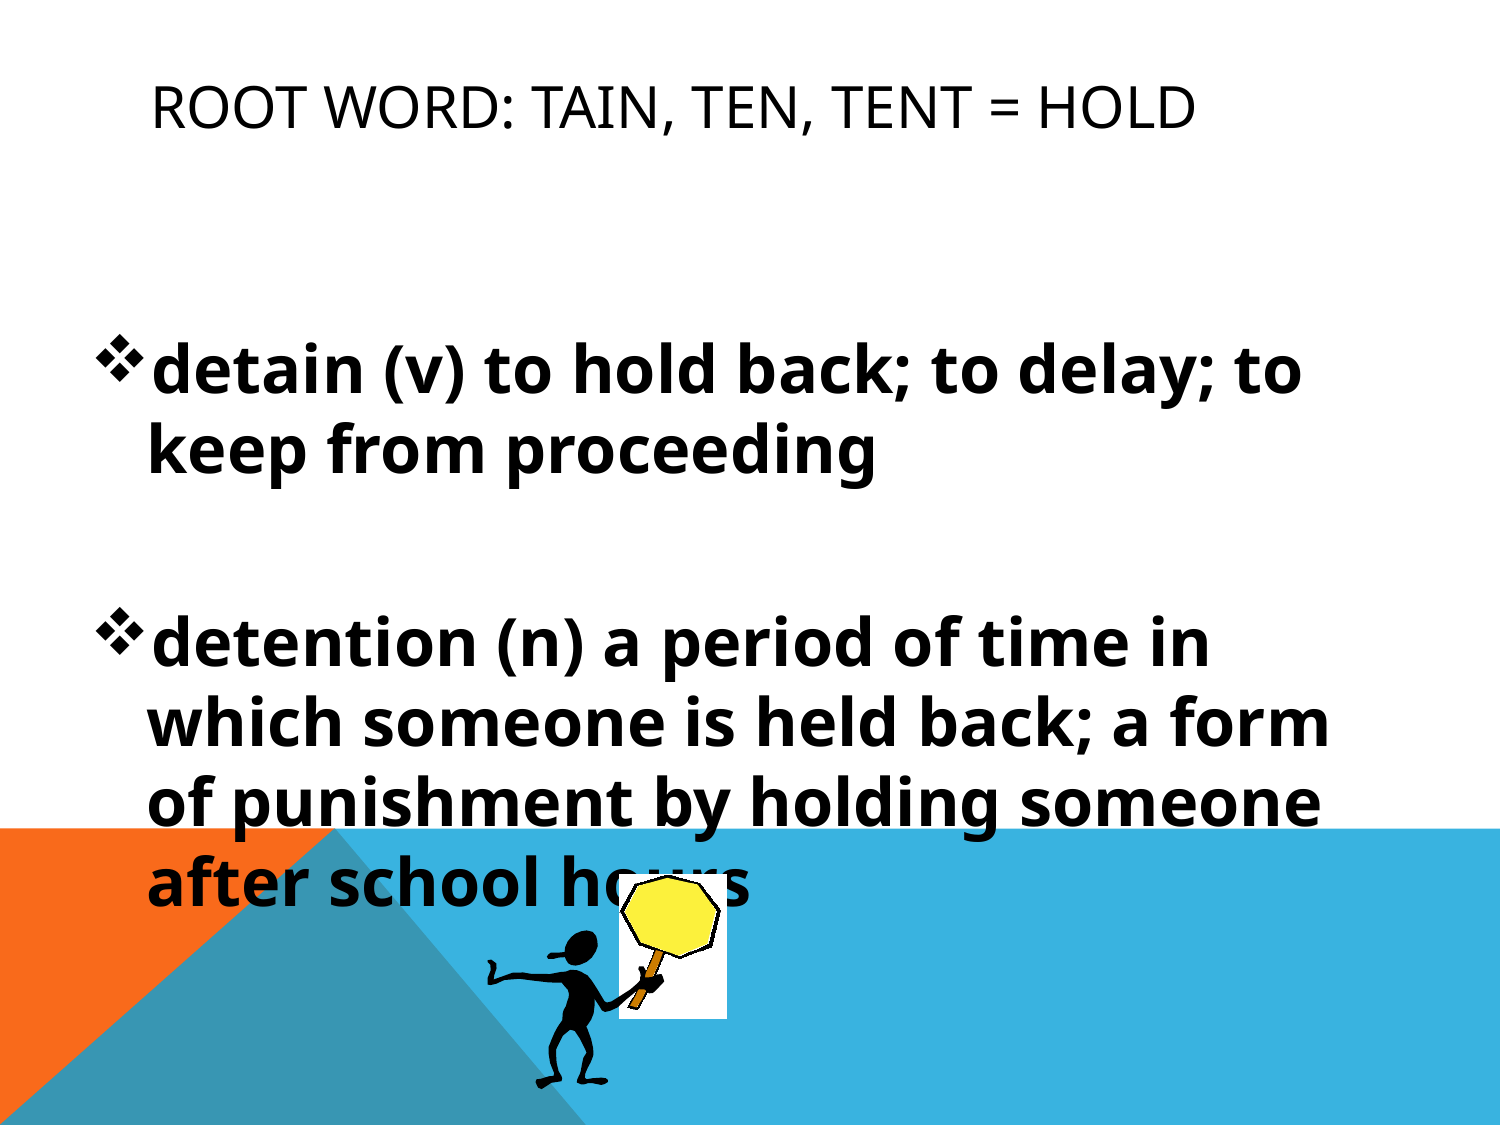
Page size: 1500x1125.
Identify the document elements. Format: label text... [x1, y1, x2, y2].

title Root Word: tain, ten, tent = hold [135, 60, 1369, 150]
picture [487, 874, 728, 1090]
list detain (v) to hold back; to delay; to keep from proceeding detention (n) a period of time in which someone is held back; a form of punishment by holding someone after school hours [75, 262, 1425, 1088]
